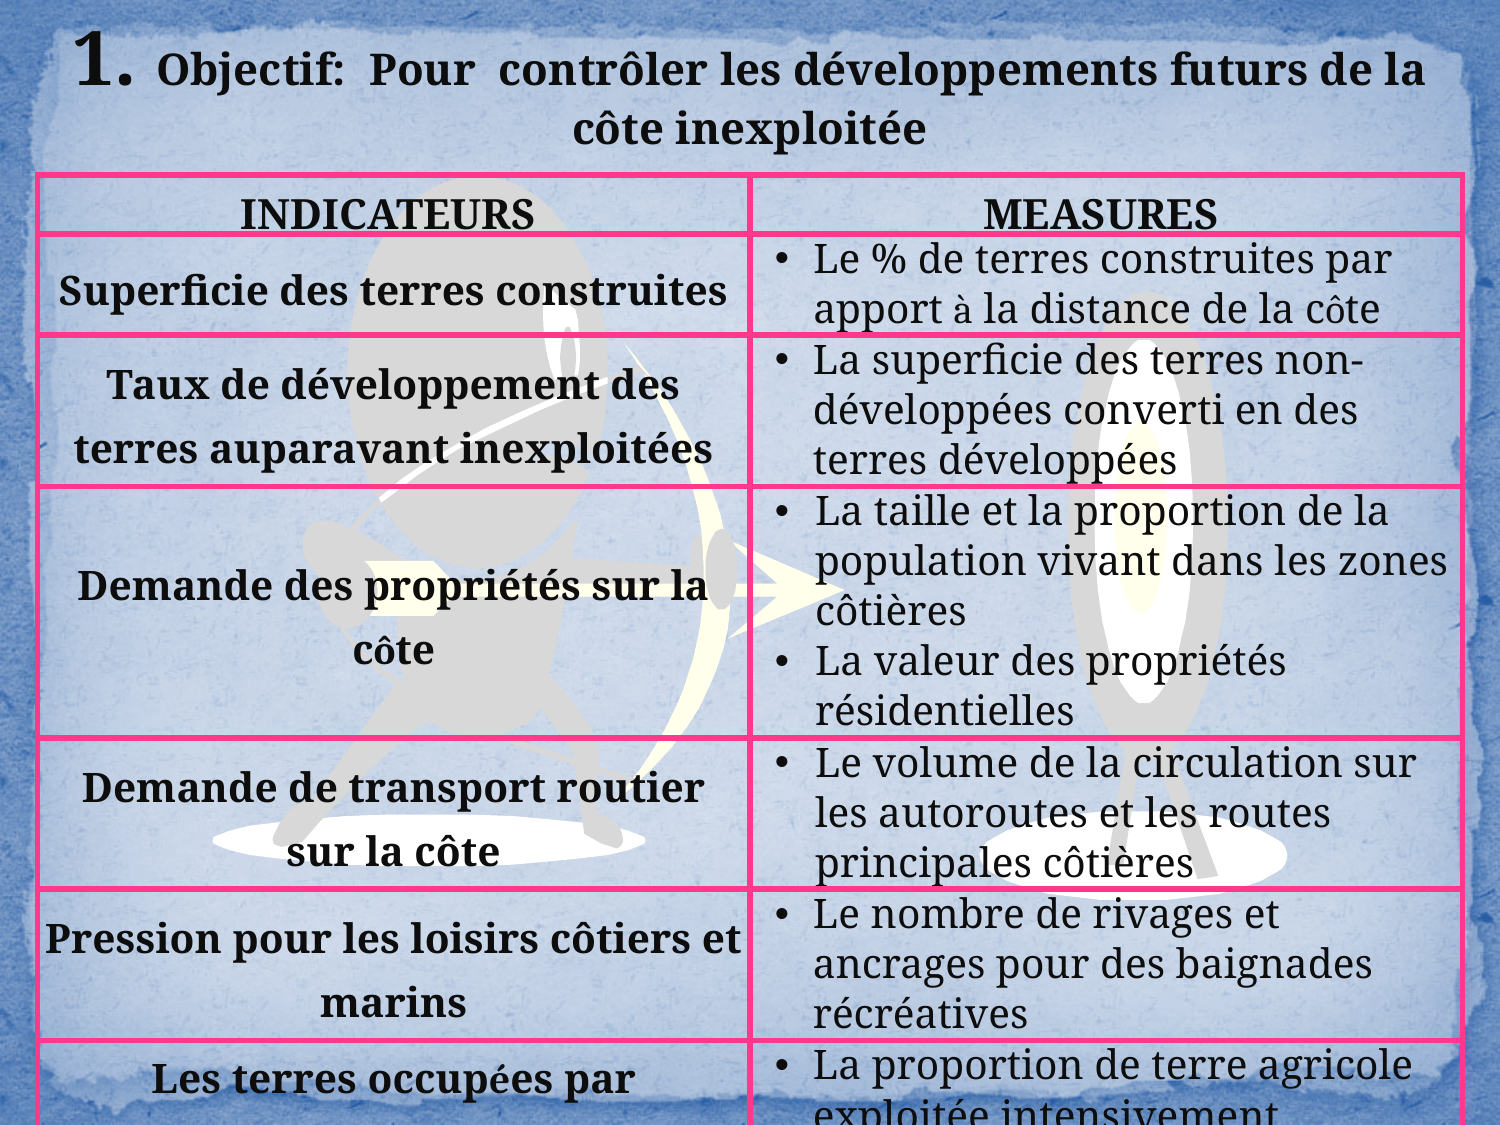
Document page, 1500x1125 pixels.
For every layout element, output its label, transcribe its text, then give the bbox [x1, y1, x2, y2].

table_cell Taux de développement des terres auparavant inexploitées [40, 338, 207, 484]
table_cell La taille et la proportion de la population vivant dans les zones côtières La valeur des propriétés résidentielles [1291, 489, 1460, 735]
table_cell Demande de transport routier sur la côte [40, 741, 207, 886]
table_cell Le volume de la circulation sur les autoroutes et les routes principales côtières [1291, 741, 1460, 886]
picture [212, 174, 1288, 901]
table_cell Les terres occupées par l’agriculture intensive [40, 1043, 747, 1125]
table_cell La superficie des terres non-développées converti en des terres développées [1291, 338, 1460, 484]
table_cell Le % de terres construites par apport à la distance de la côte [1291, 237, 1460, 332]
table_header MEASURES [1290, 178, 1460, 231]
table_cell Demande des propriétés sur la côte [40, 489, 207, 735]
table_cell Le nombre de rivages et ancrages pour des baignades récréatives [753, 892, 1460, 1038]
table_cell Pression pour les loisirs côtiers et marins [40, 892, 747, 1038]
table_header INDICATEURS [40, 178, 208, 231]
table_cell Superficie des terres construites [40, 237, 207, 332]
text_box 1. Objectif: Pour contrôler les développements futurs de la côte inexploitée [37, 3, 1463, 161]
table_cell La proportion de terre agricole exploitée intensivement [753, 1043, 1460, 1125]
